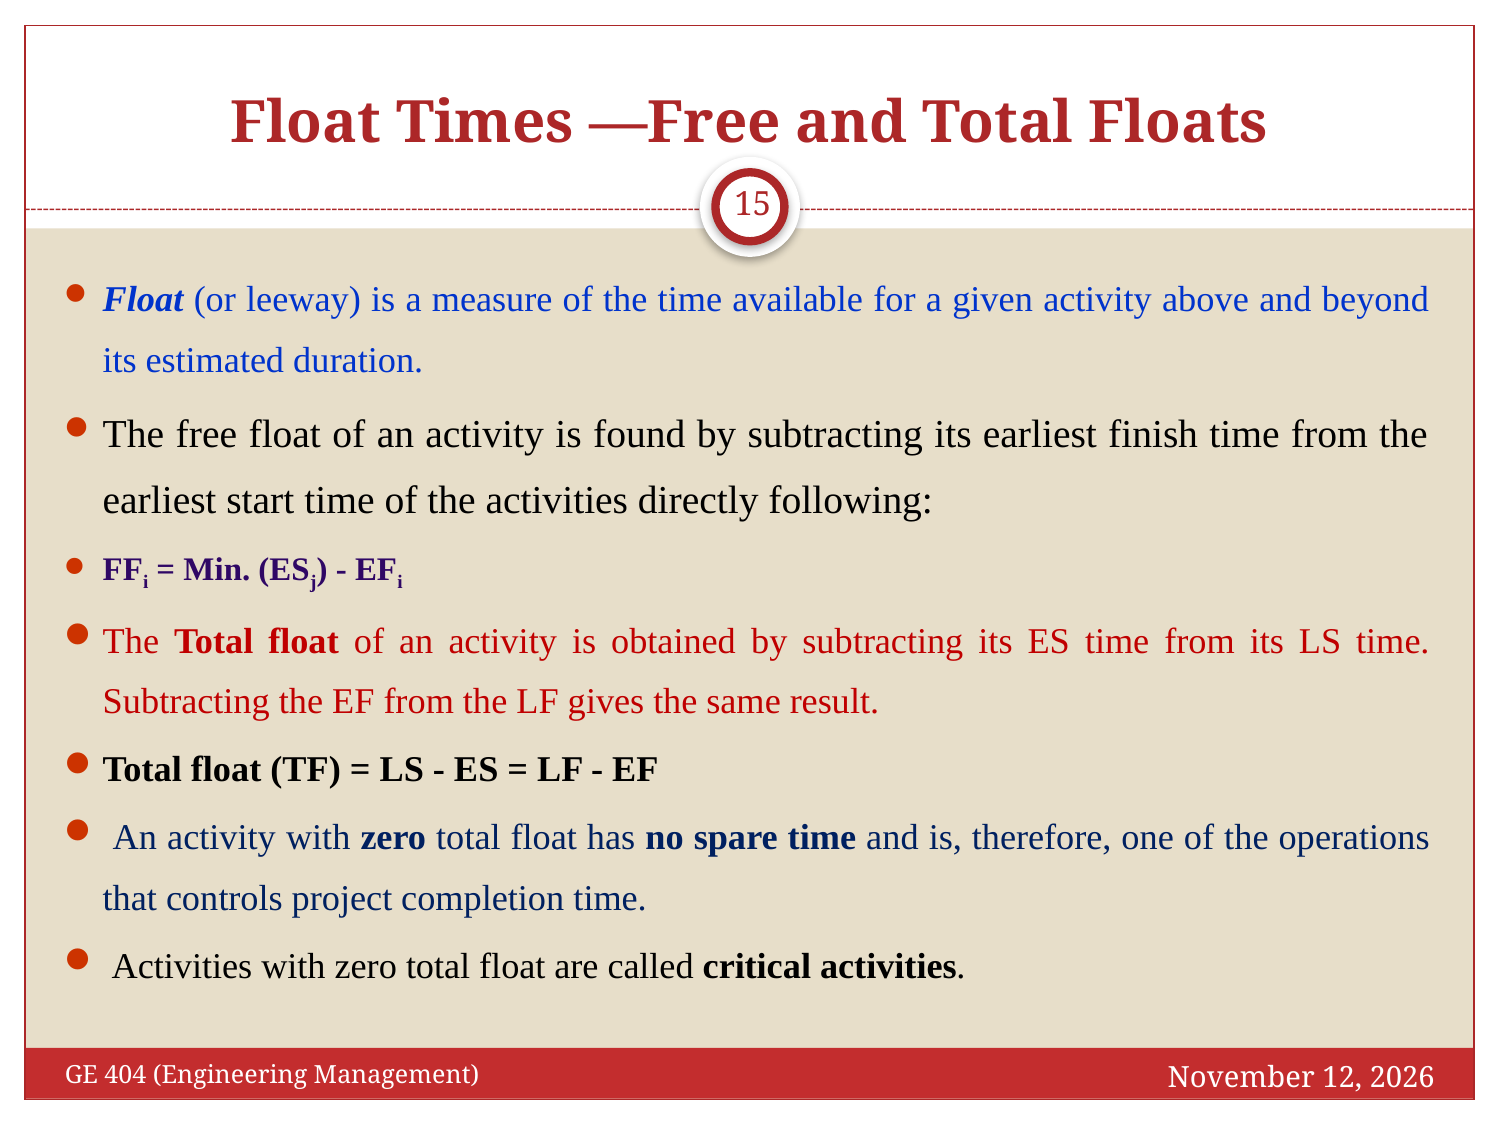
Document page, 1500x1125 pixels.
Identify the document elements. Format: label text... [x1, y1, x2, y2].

title Float Times —Free and Total Floats [49, 37, 1450, 162]
list Float (or leeway) is a measure of the time available for a given activity above and beyond its estimated duration. The free float of an activity is found by subtracting its earliest finish time from the earliest start time of the activities directly following: FFi = Min. (ESj) - EFi The Total float of an activity is obtained by subtracting its ES time from its LS time. Subtracting the EF from the LF gives the same result. Total float (TF) = LS - ES = LF - EF An activity with zero total float has no spare time and is, therefore, one of the operations that controls project completion time. Activities with zero total float are called critical activities. [49, 250, 1445, 1001]
footer GE 404 (Engineering Management) [50, 1051, 638, 1112]
slide_number 15 [715, 168, 791, 241]
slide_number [950, 1050, 1450, 1111]
